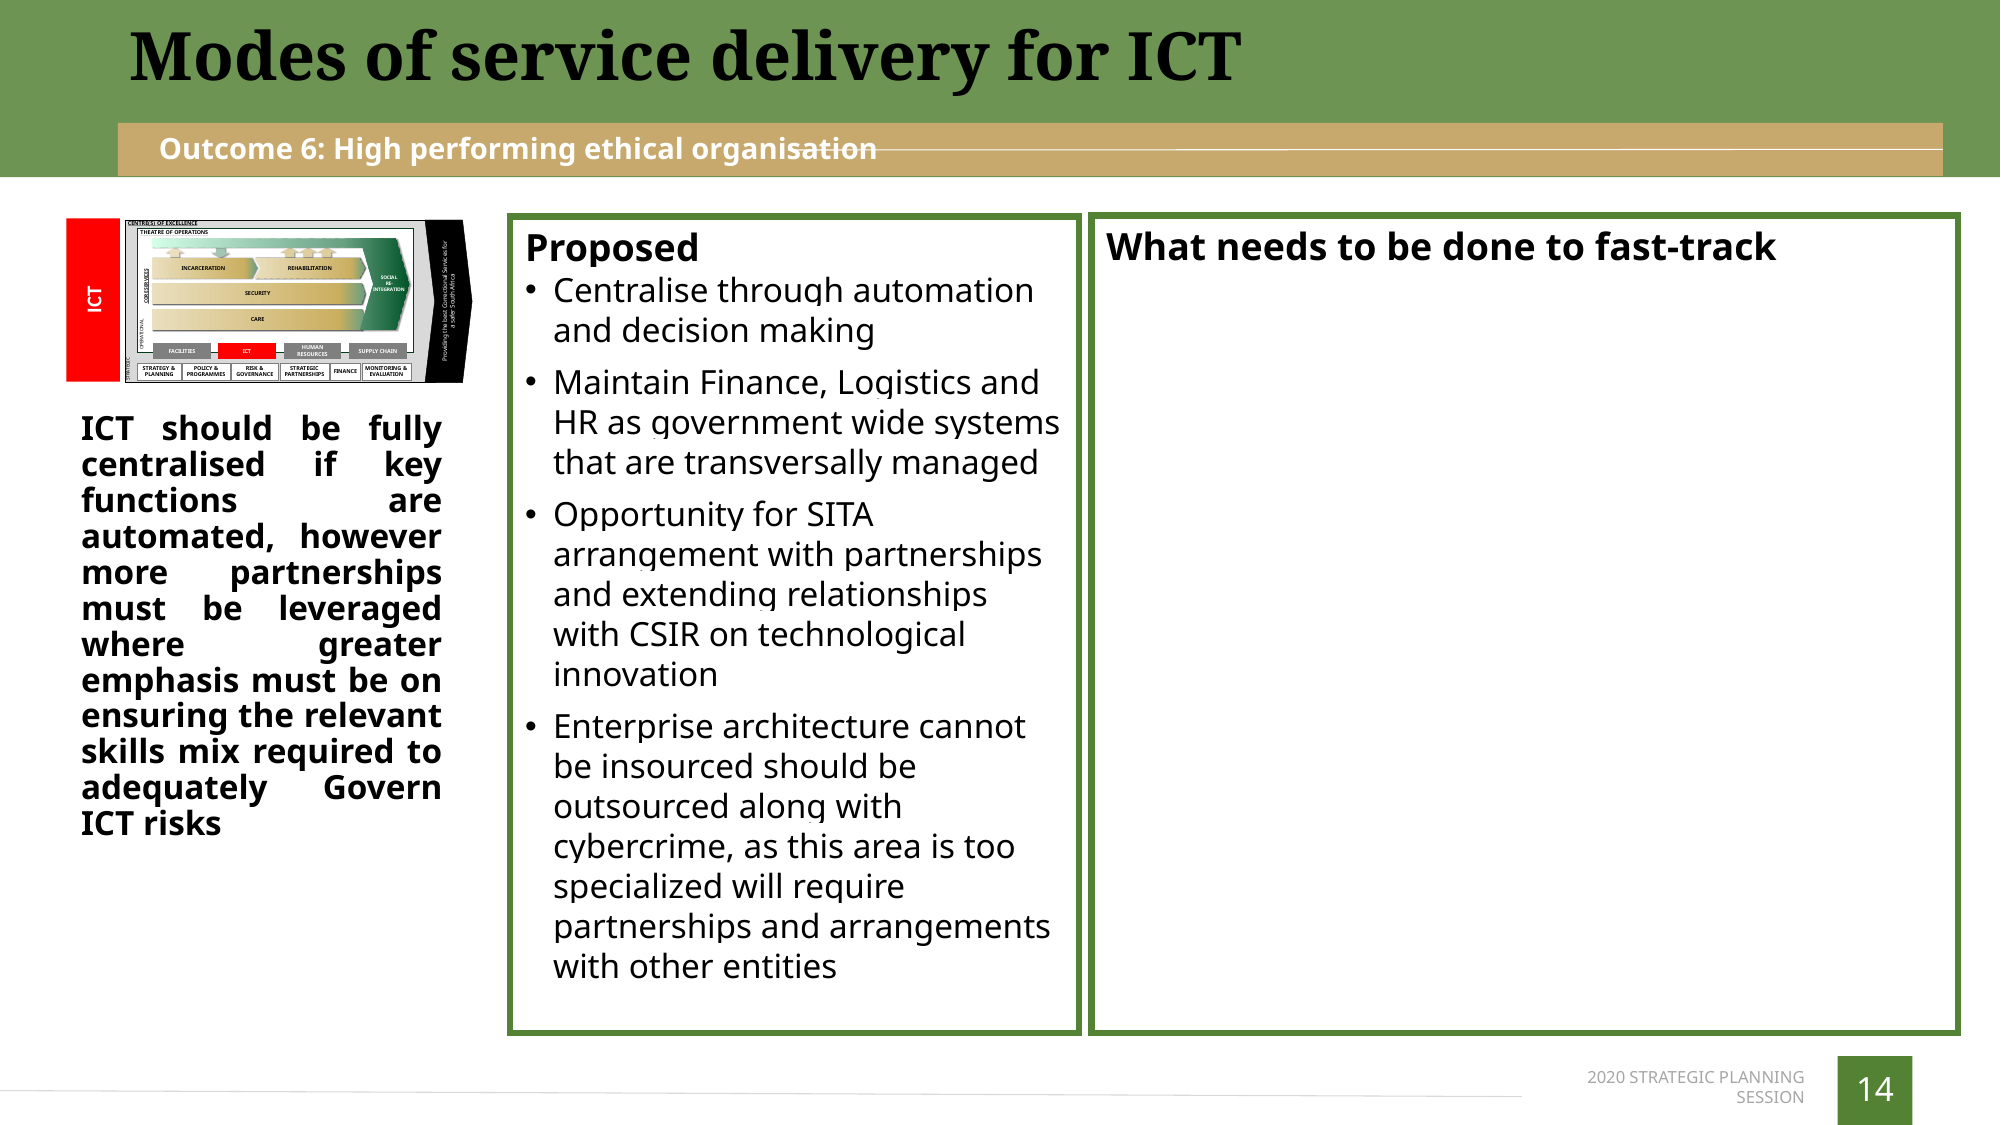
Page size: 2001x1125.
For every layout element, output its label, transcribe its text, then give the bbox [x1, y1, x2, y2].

text_box Proposed Centralise through automation and decision making Maintain Finance, Logistics and HR as government wide systems that are transversally managed Opportunity for SITA arrangement with partnerships and extending relationships with CSIR on technological innovation Enterprise architecture cannot be insourced should be outsourced along with cybercrime, as this area is too specialized will require partnerships and arrangements with other entities [510, 216, 1079, 1033]
title Modes of service delivery for ICT [129, 23, 1865, 112]
text_box ICT [65, 217, 121, 383]
picture [119, 218, 473, 384]
text_box What needs to be done to fast-track [1091, 215, 1959, 1034]
text_box ICT should be fully centralised if key functions are automated, however more partnerships must be leveraged where greater emphasis must be on ensuring the relevant skills mix required to adequately Govern ICT risks [66, 404, 458, 851]
text_box Outcome 6: High performing ethical organisation [158, 130, 1286, 166]
